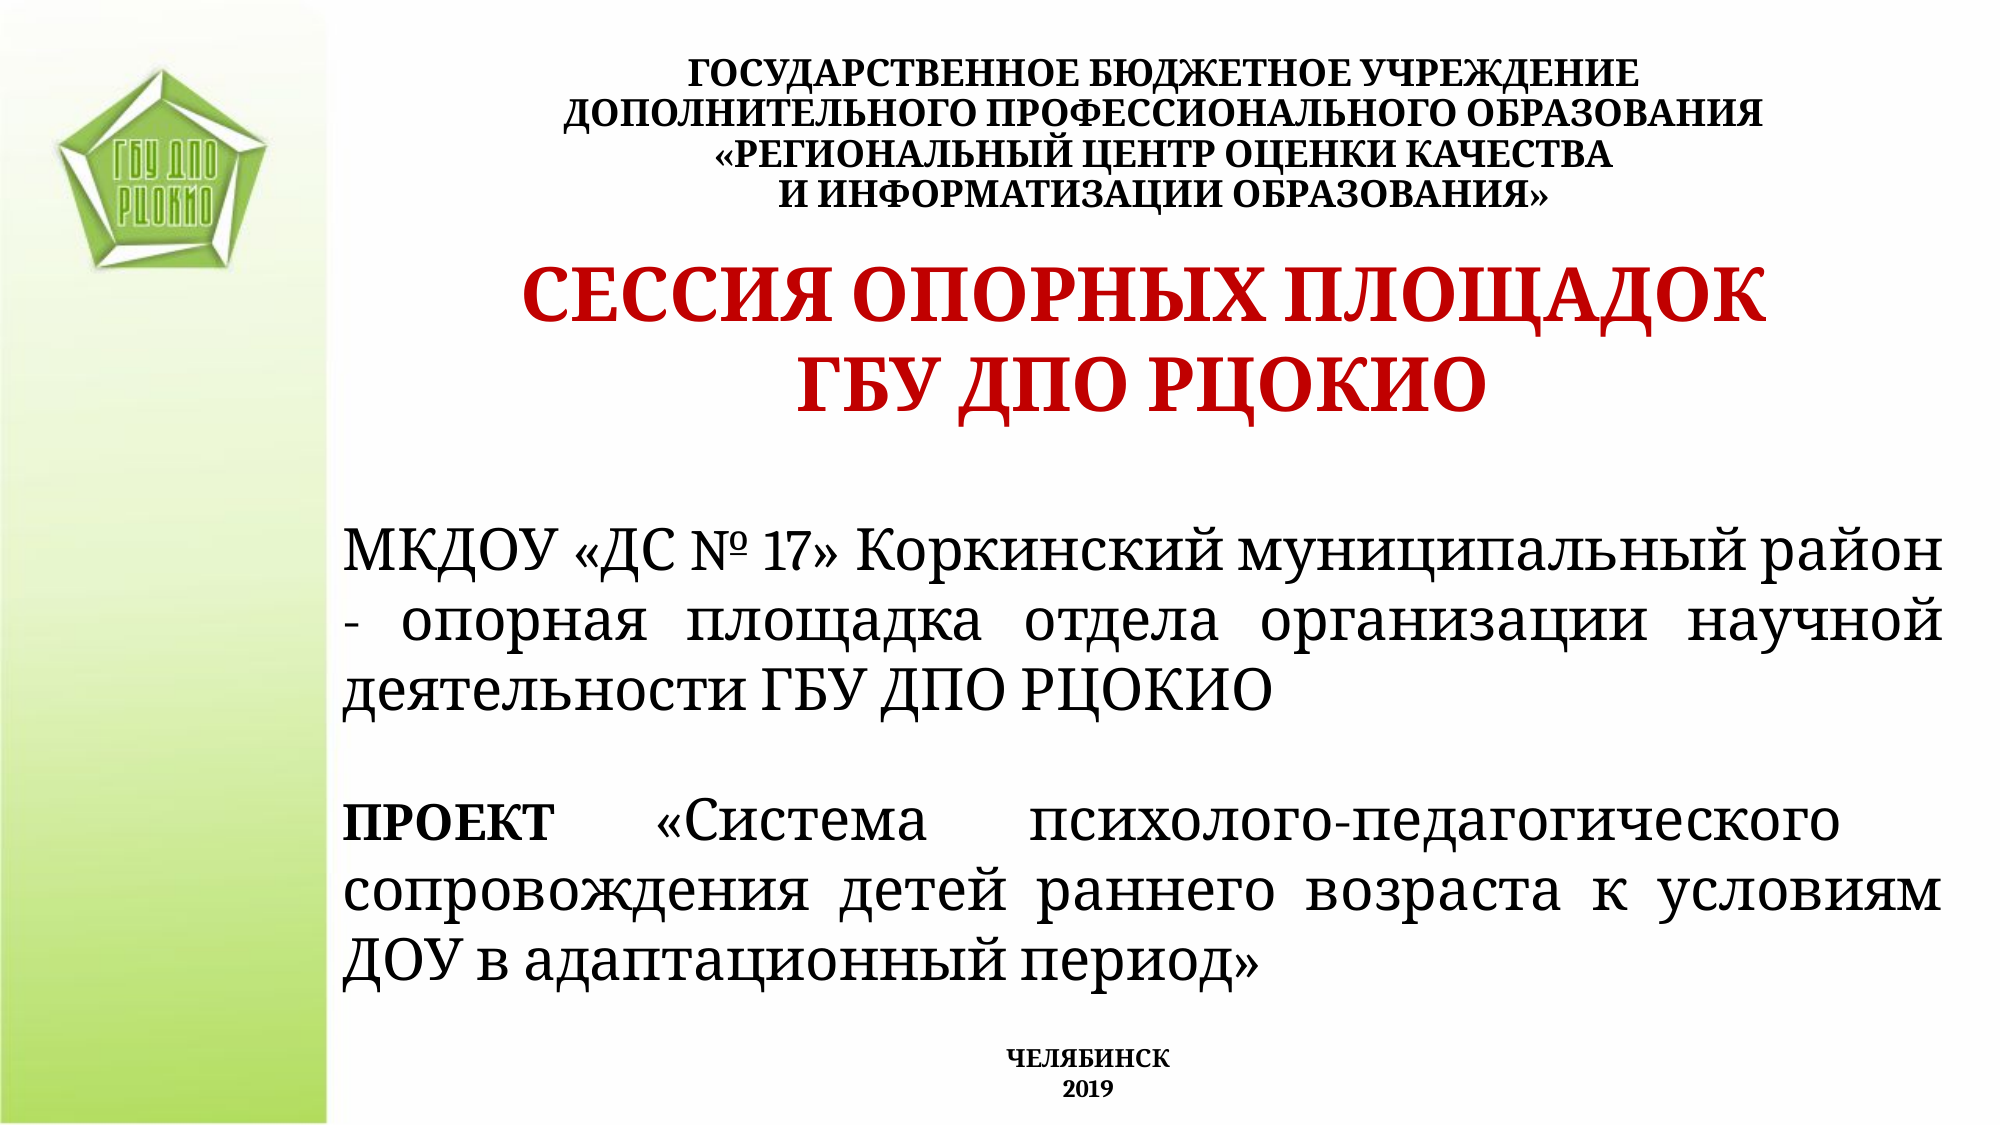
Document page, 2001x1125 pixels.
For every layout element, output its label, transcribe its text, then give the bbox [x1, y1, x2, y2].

text_box ГОСУДАРСТВЕННОЕ БЮДЖЕТНОЕ УЧРЕЖДЕНИЕ ДОПОЛНИТЕЛЬНОГО ПРОФЕССИОНАЛЬНОГО ОБРАЗОВАНИЯ «РЕГИОНАЛЬНЫЙ ЦЕНТР ОЦЕНКИ КАЧЕСТВА И ИНФОРМАТИЗАЦИИ ОБРАЗОВАНИЯ» [327, 46, 2000, 226]
footer ЧЕЛЯБИНСК 2019 [667, 1019, 1510, 1125]
text_box МКДОУ «ДС № 17» Коркинский муниципальный район - опорная площадка отдела организации научной деятельности ГБУ ДПО РЦОКИО ПРОЕКТ «Система психолого-педагогического сопровождения детей раннего возраста к условиям ДОУ в адаптационный период» [327, 504, 1958, 1000]
text_box СЕССИЯ ОПОРНЫХ ПЛОЩАДОК ГБУ ДПО РЦОКИО [495, 238, 1792, 434]
picture [0, 0, 2001, 1125]
